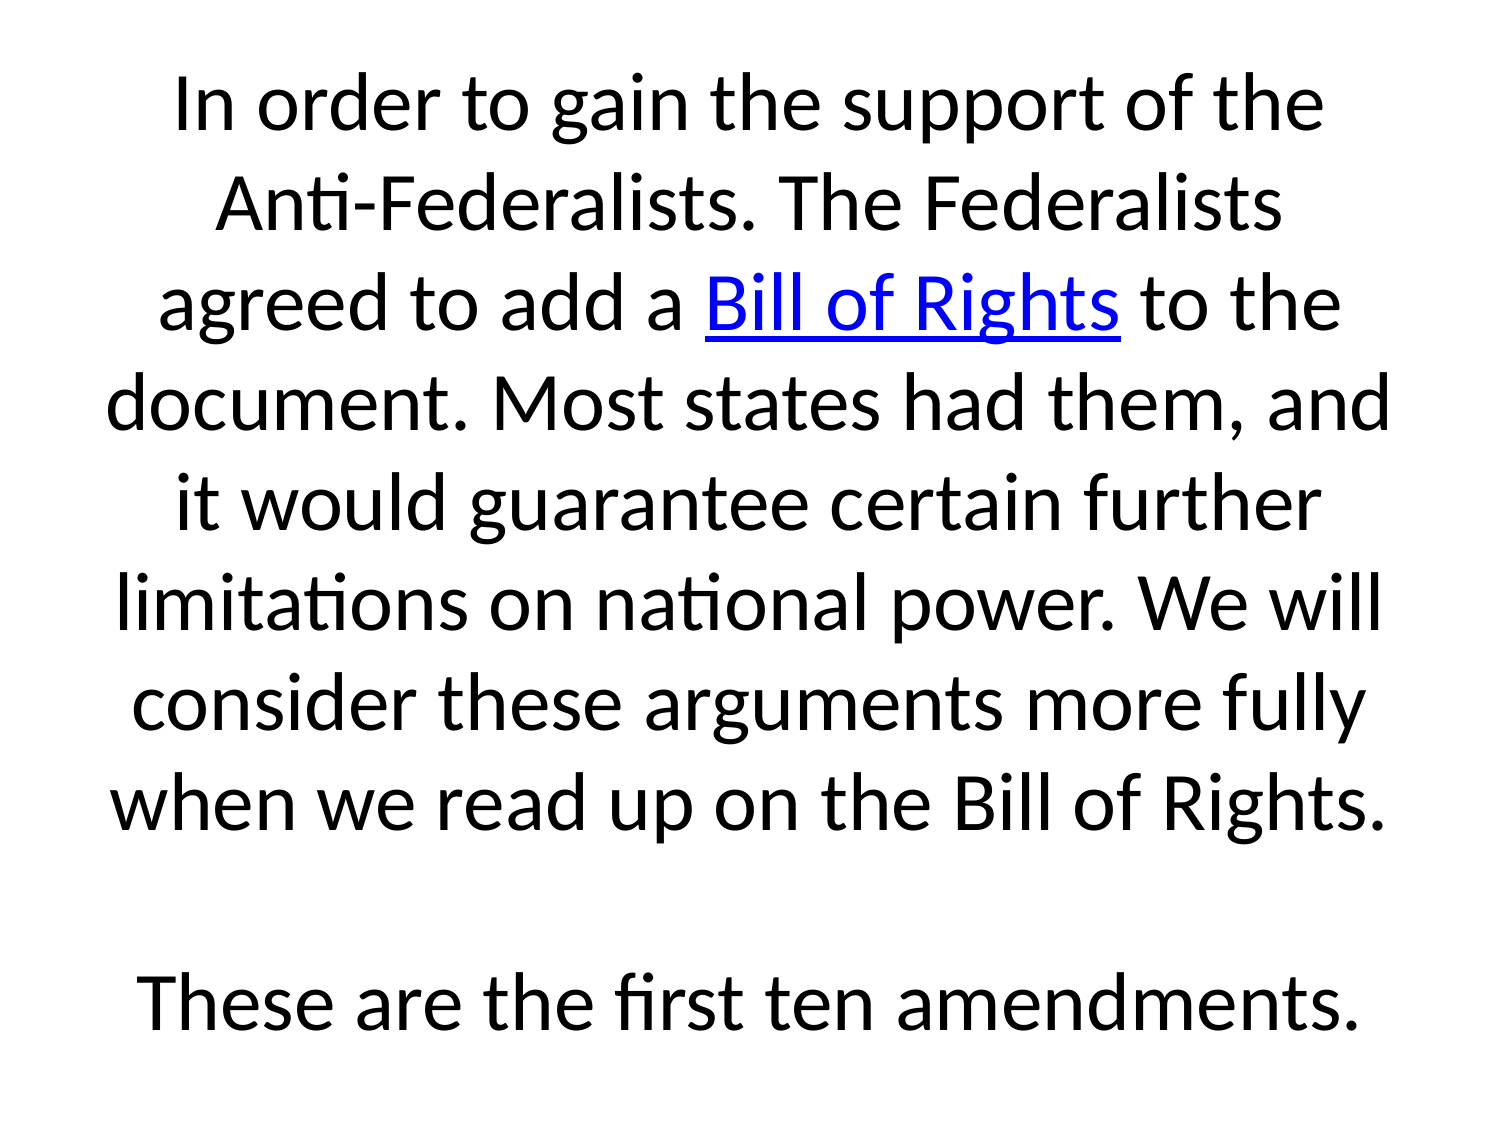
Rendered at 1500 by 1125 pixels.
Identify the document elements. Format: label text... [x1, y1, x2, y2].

title In order to gain the support of the Anti-Federalists. The Federalists agreed to add a Bill of Rights to the document. Most states had them, and it would guarantee certain further limitations on national power. We will consider these arguments more fully when we read up on the Bill of Rights. These are the first ten amendments. [75, 45, 1425, 1050]
